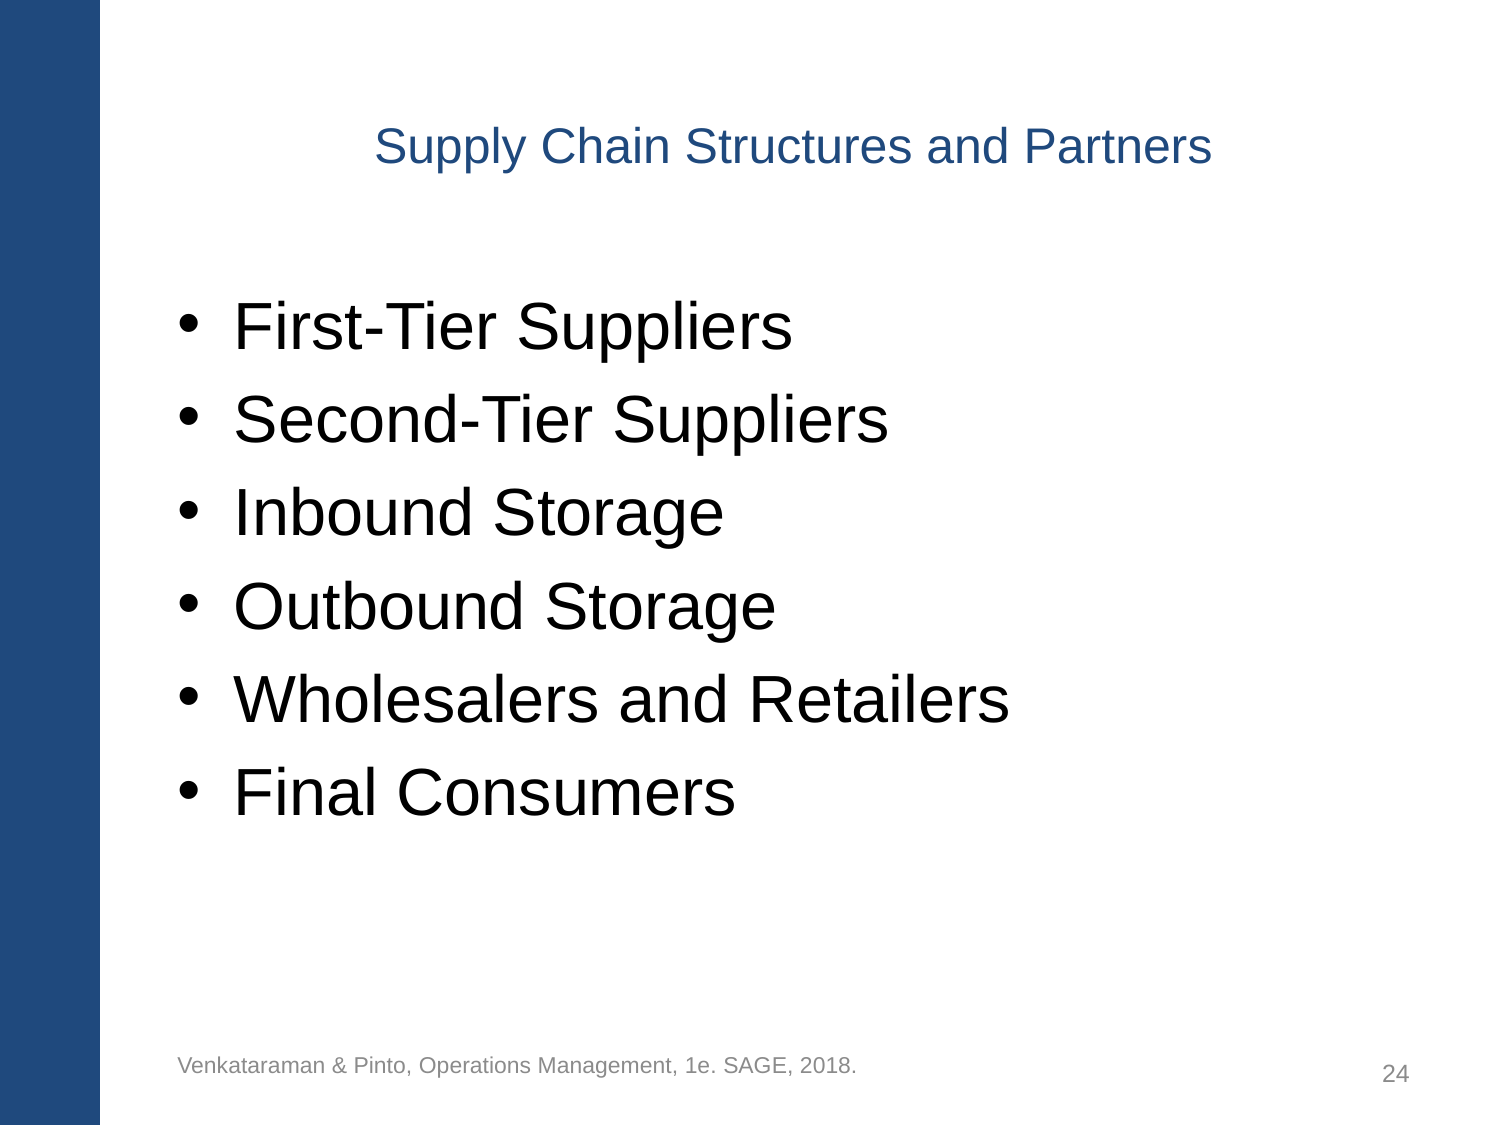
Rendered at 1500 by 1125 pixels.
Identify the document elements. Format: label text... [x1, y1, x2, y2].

title Supply Chain Structures and Partners [162, 50, 1425, 238]
footer Venkataraman & Pinto, Operations Management, 1e. SAGE, 2018. [162, 1042, 1313, 1103]
slide_number 24 [1350, 1042, 1425, 1103]
list First-Tier Suppliers Second-Tier Suppliers Inbound Storage Outbound Storage Wholesalers and Retailers Final Consumers [162, 275, 1425, 1005]
